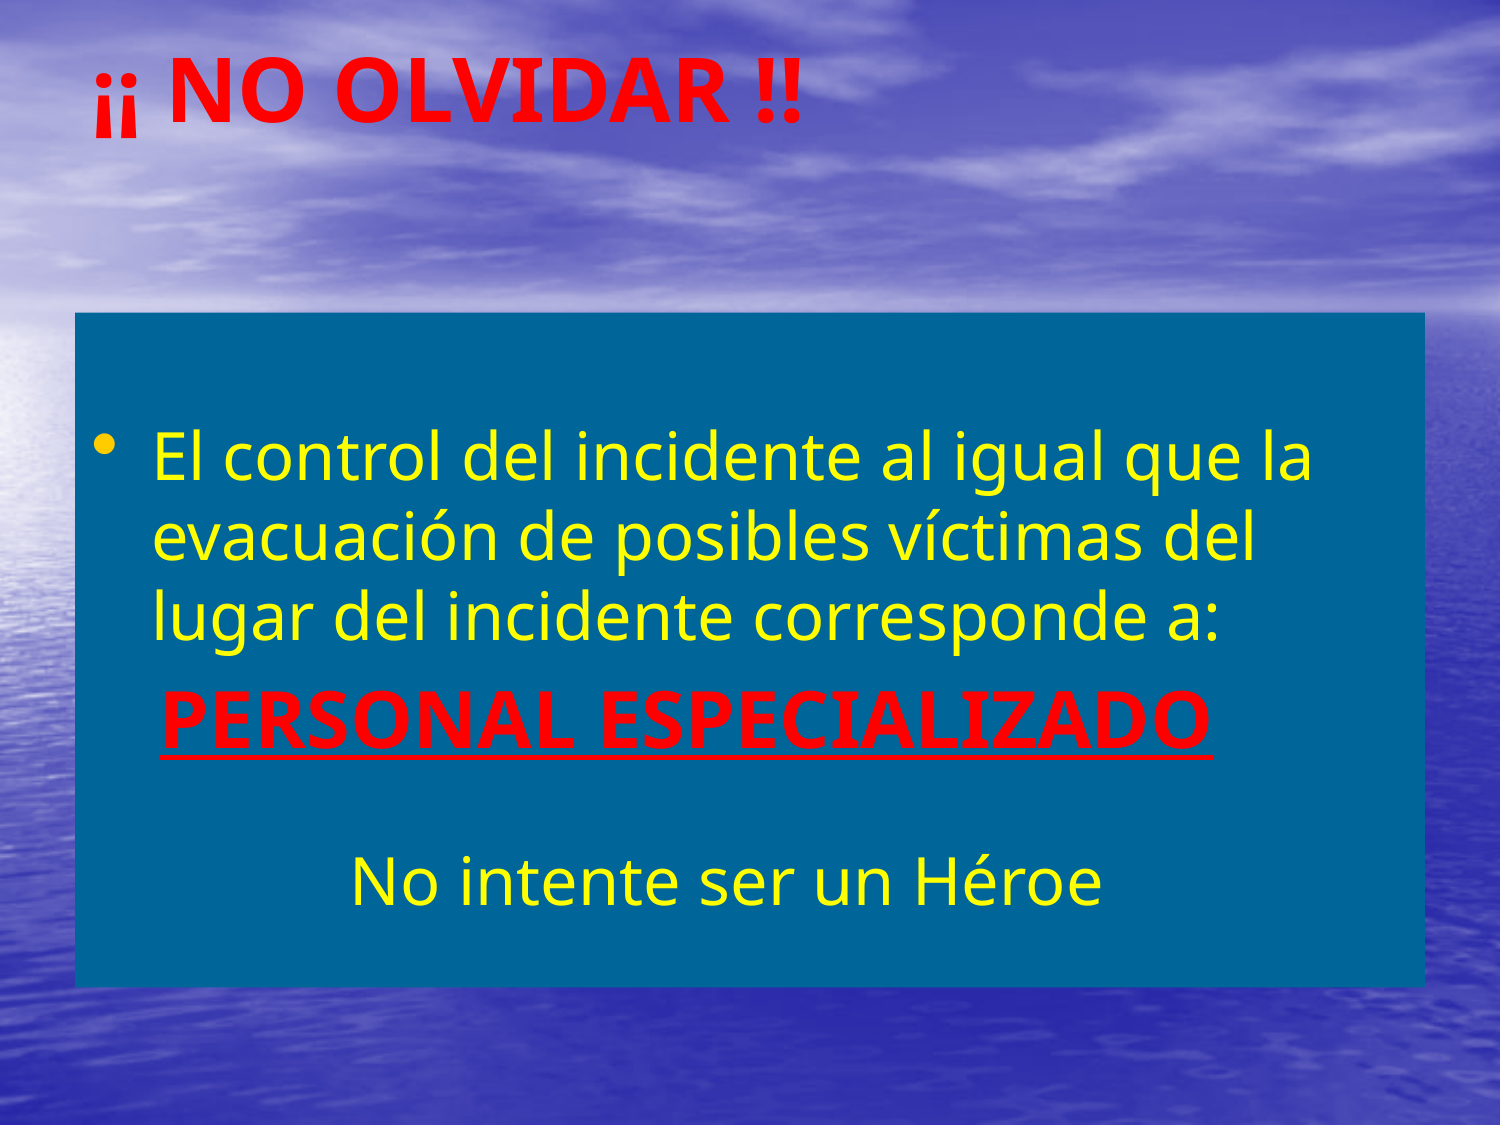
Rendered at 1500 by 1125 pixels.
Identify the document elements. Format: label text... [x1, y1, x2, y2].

title ¡¡ NO OLVIDAR !! [74, 24, 1426, 156]
list El control del incidente al igual que la evacuación de posibles víctimas del lugar del incidente corresponde a: PERSONAL ESPECIALIZADO No intente ser un Héroe [74, 312, 1426, 988]
